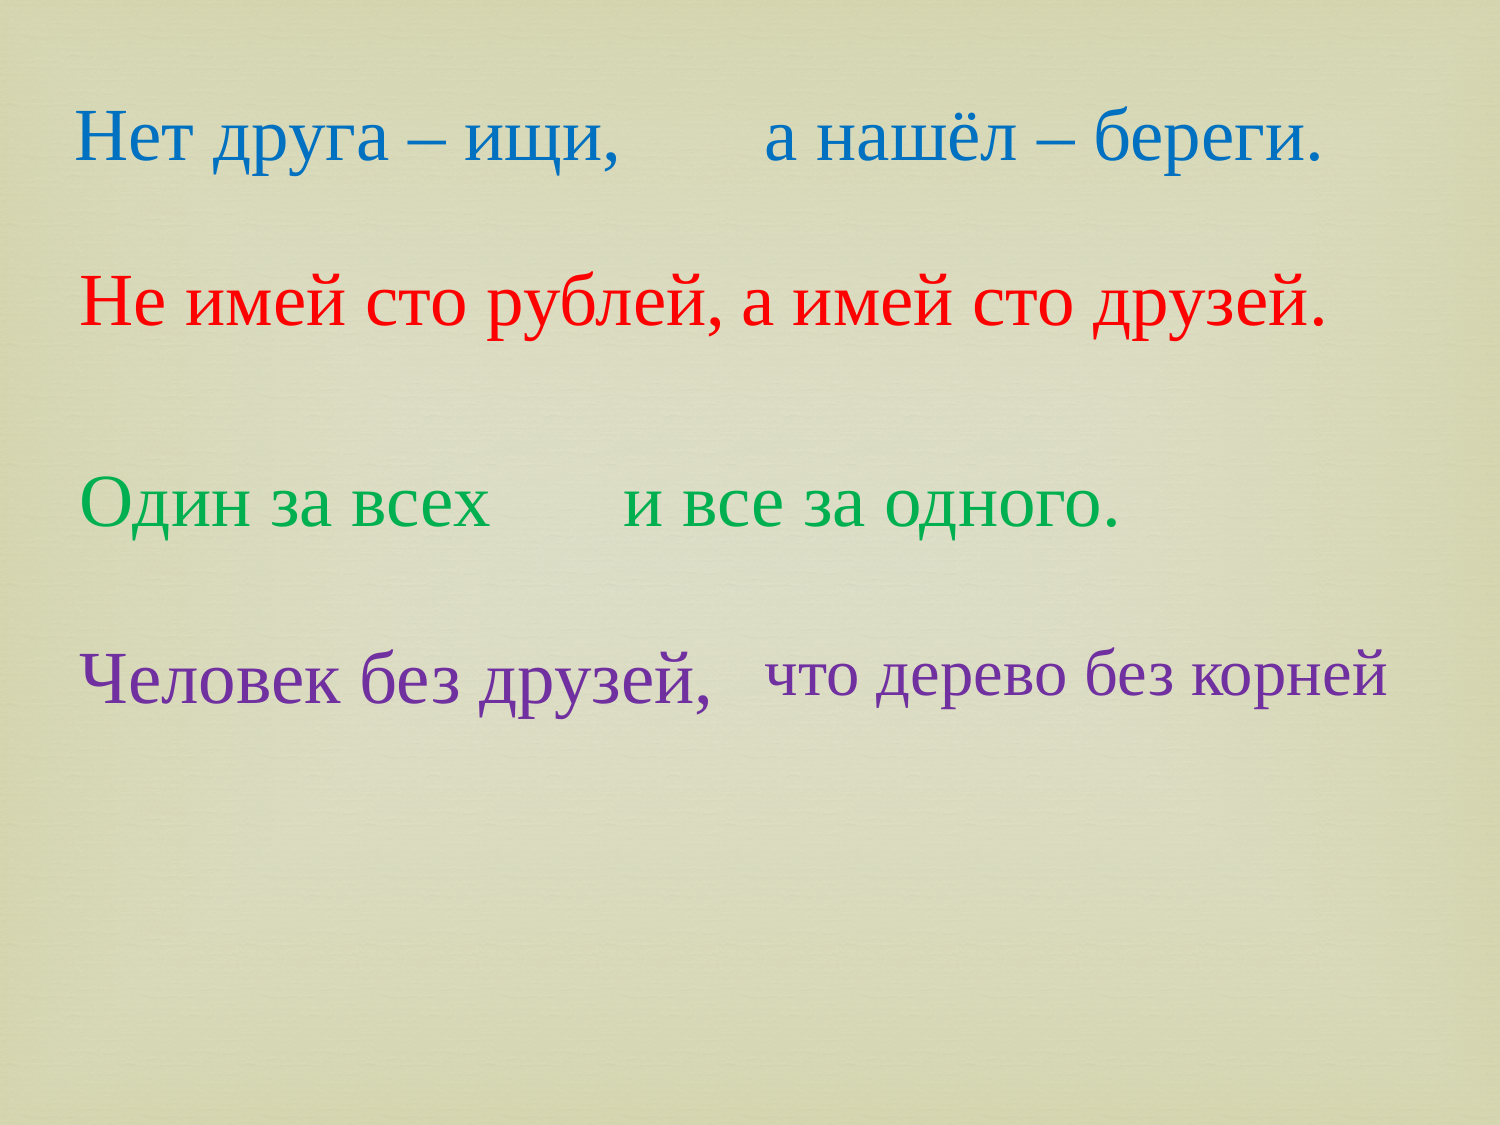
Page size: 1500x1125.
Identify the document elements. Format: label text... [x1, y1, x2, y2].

text_box Один за всех [64, 444, 573, 549]
text_box Нет друга – ищи, [41, 78, 680, 183]
text_box и все за одного. [608, 444, 1306, 549]
text_box а имей сто друзей. [726, 243, 1400, 349]
text_box а нашёл – береги. [749, 78, 1436, 183]
text_box что дерево без корней [750, 621, 1424, 717]
text_box Не имей сто рублей, [64, 243, 726, 349]
text_box Человек без друзей, [64, 621, 810, 727]
